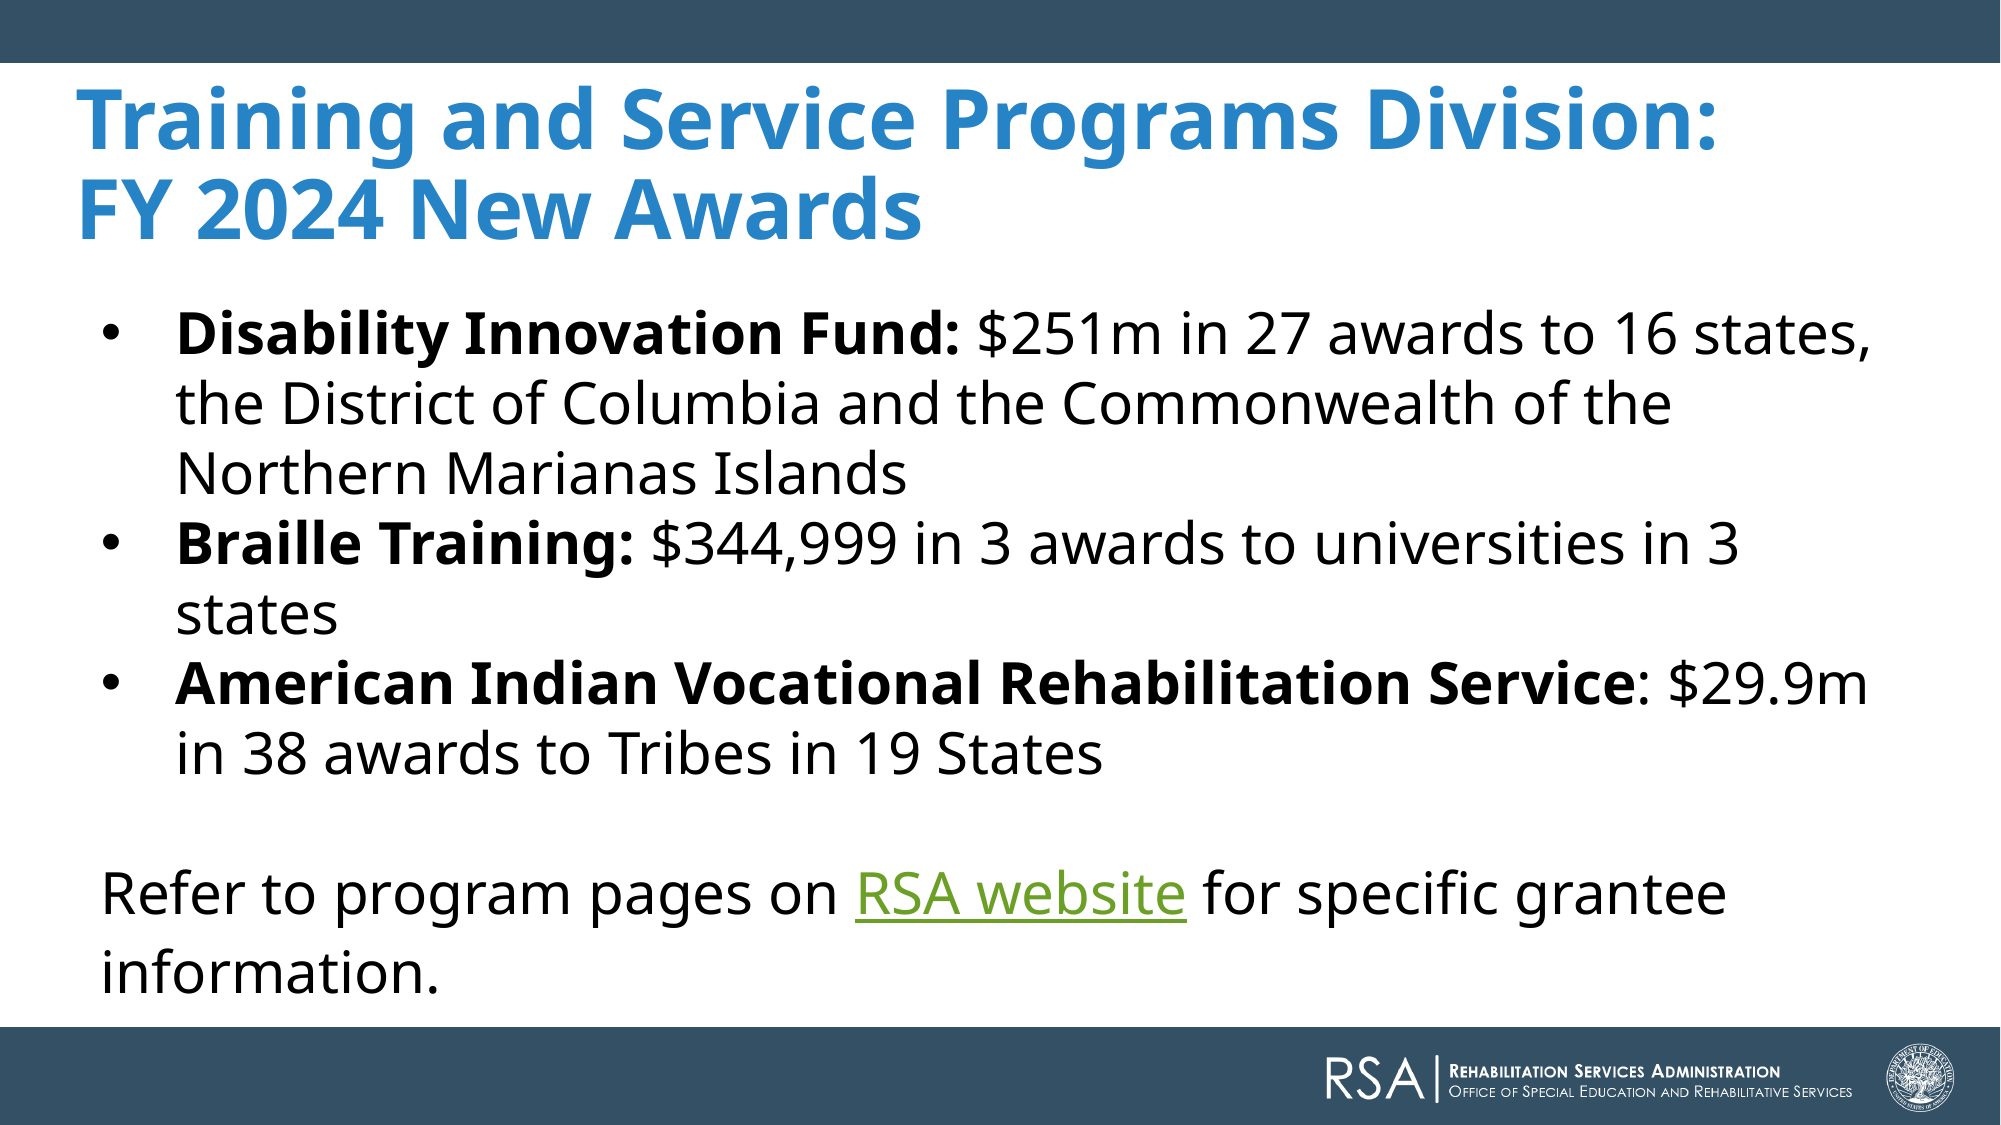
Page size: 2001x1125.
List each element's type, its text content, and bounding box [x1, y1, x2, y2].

text_box Disability Innovation Fund: $251m in 27 awards to 16 states, the District of Columbia and the Commonwealth of the Northern Marianas Islands Braille Training: $344,999 in 3 awards to universities in 3 states American Indian Vocational Rehabilitation Service: $29.9m in 38 awards to Tribes in 19 States Refer to program pages on RSA website for specific grantee information. [85, 288, 1905, 1058]
picture [1312, 1036, 1963, 1118]
title Training and Service Programs Division: FY 2024 New Awards [60, 104, 1786, 232]
list [123, 203, 1848, 288]
